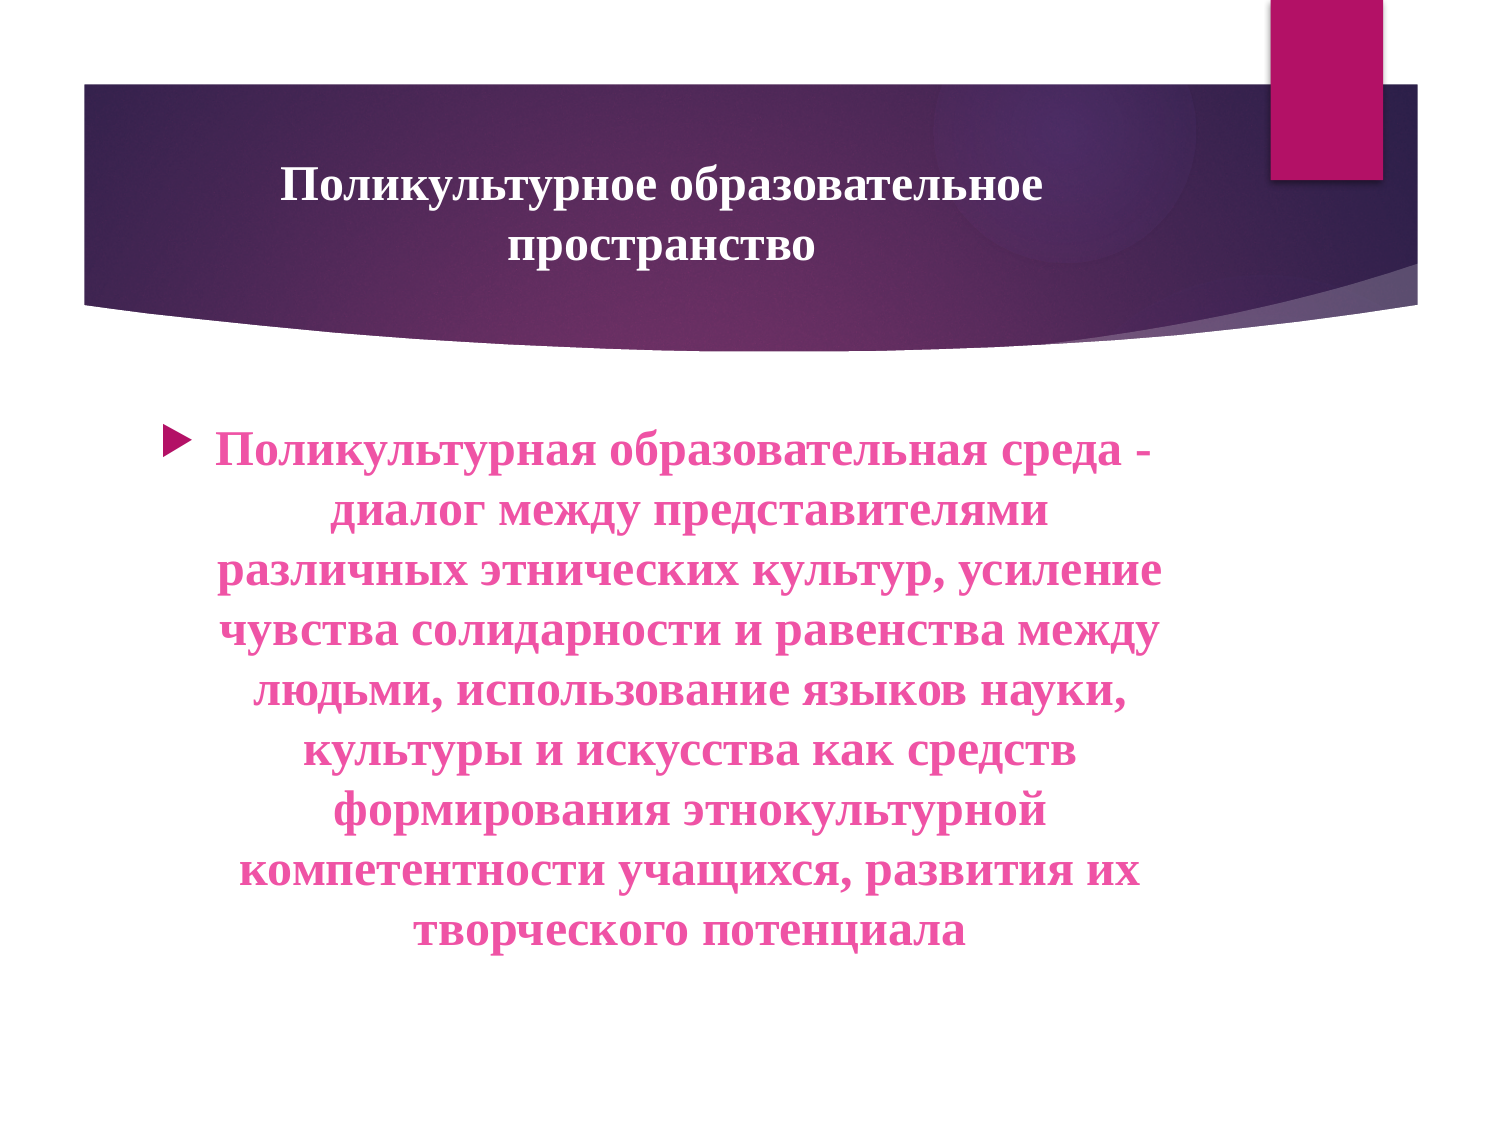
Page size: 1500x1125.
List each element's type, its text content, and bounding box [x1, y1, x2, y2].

title Поликультурное образовательное пространство [142, 152, 1183, 269]
list Поликультурная образовательная среда - диалог между представителями различных этнических культур, усиление чувства солидарности и равенства между людьми, использование языков науки, культуры и искусства как средств формирования этнокультурной компетентности учащихся, развития их творческого потенциала [141, 408, 1183, 988]
